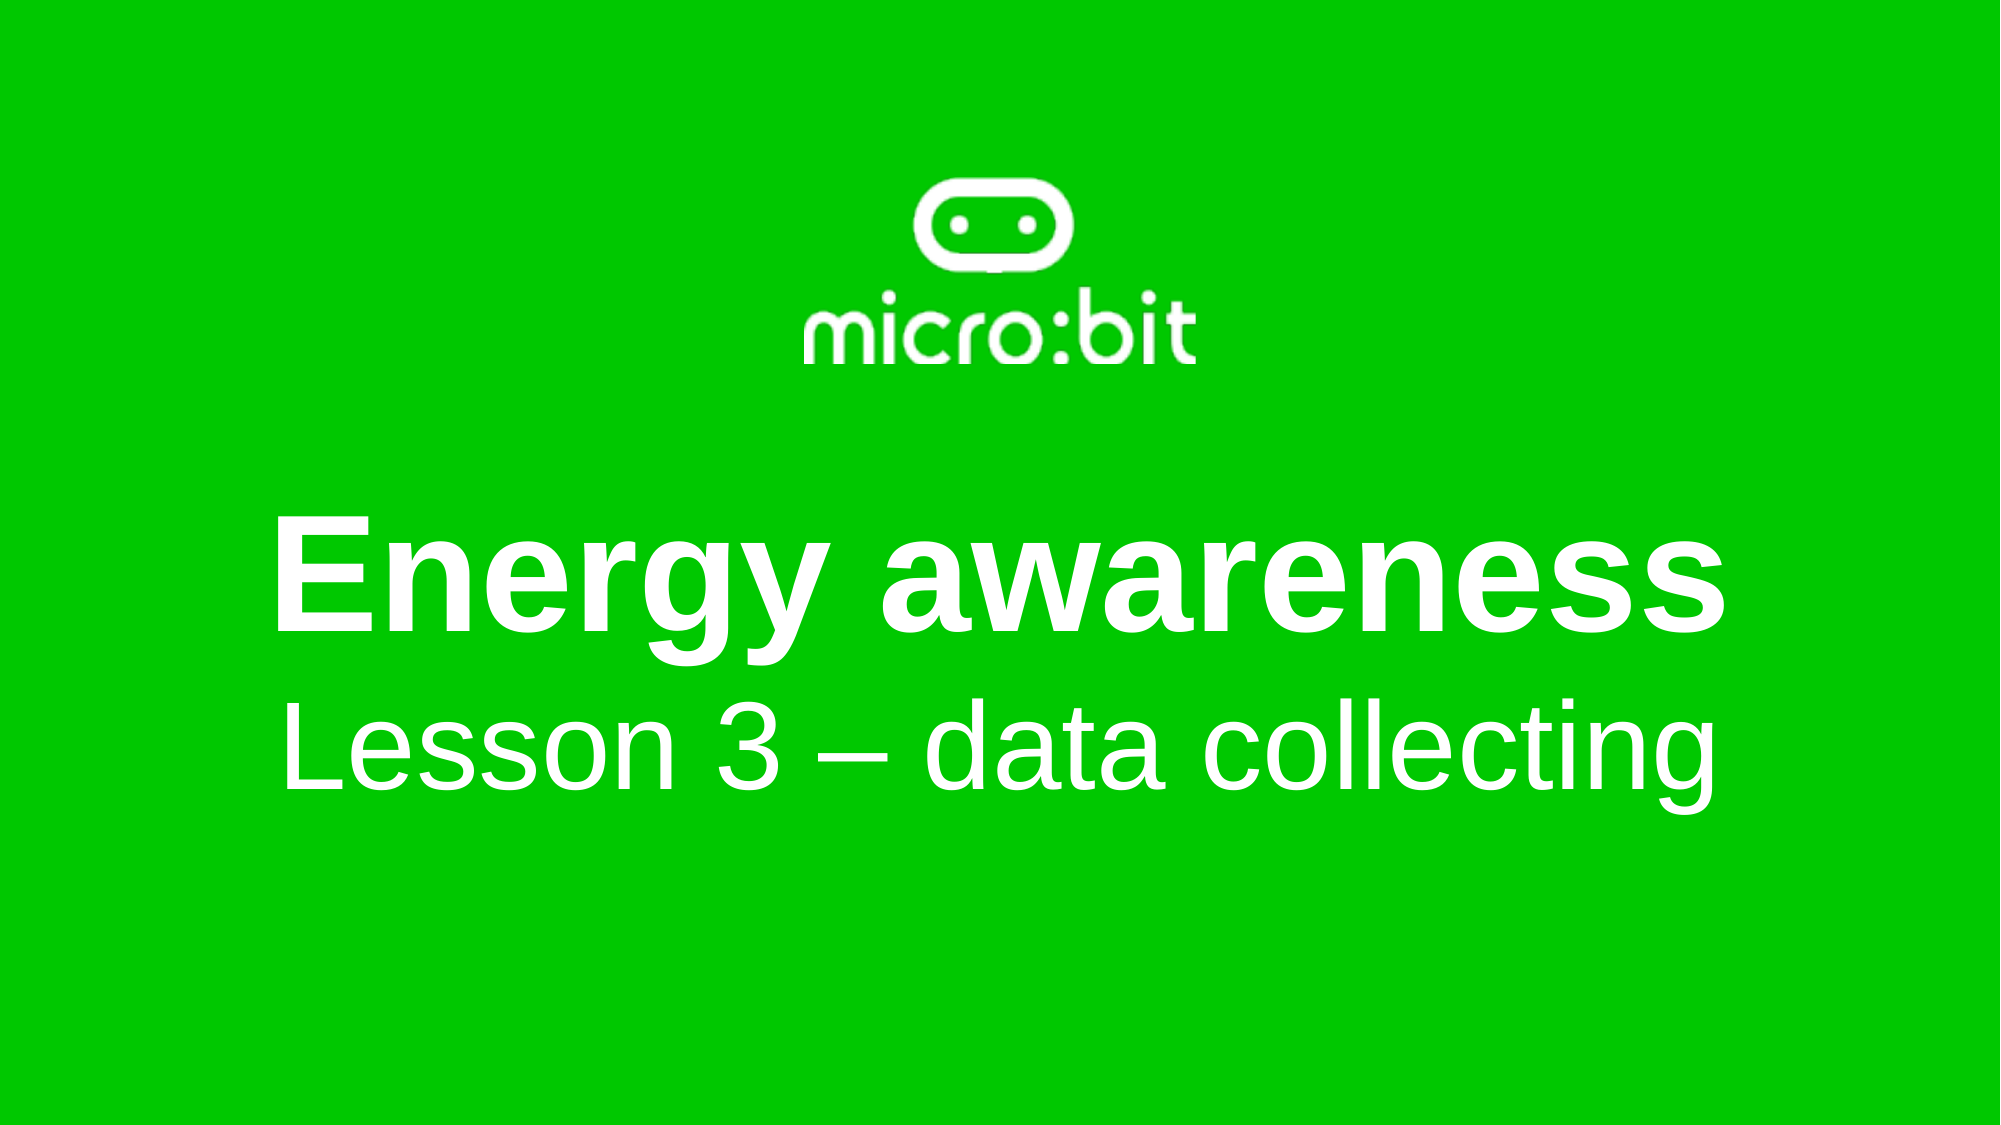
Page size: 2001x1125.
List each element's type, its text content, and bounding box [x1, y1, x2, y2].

text_box Energy awareness Lesson 3 – data collecting [86, 457, 1914, 1028]
picture [803, 177, 1197, 364]
